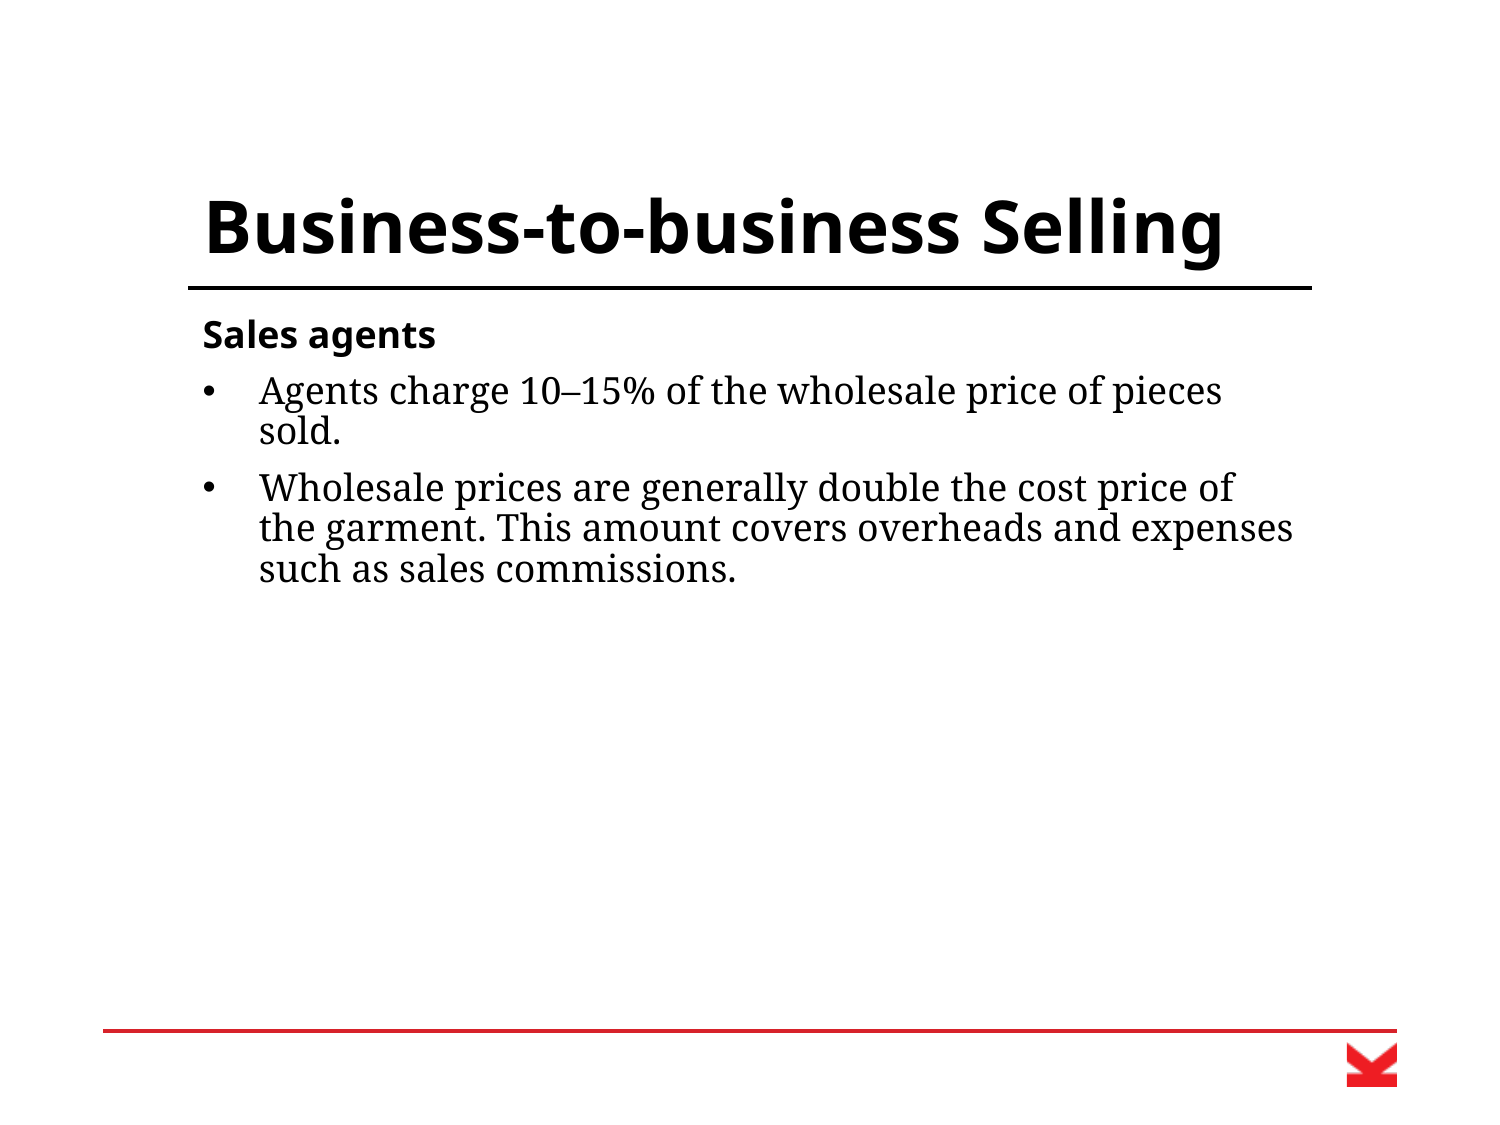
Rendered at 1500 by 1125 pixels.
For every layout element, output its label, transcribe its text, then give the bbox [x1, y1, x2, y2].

title Business-to-business Selling [188, 59, 1312, 278]
subtitle Sales agents Agents charge 10–15% of the wholesale price of pieces sold. Wholesale prices are generally double the cost price of the garment. This amount covers overheads and expenses such as sales commissions. [187, 308, 1313, 863]
